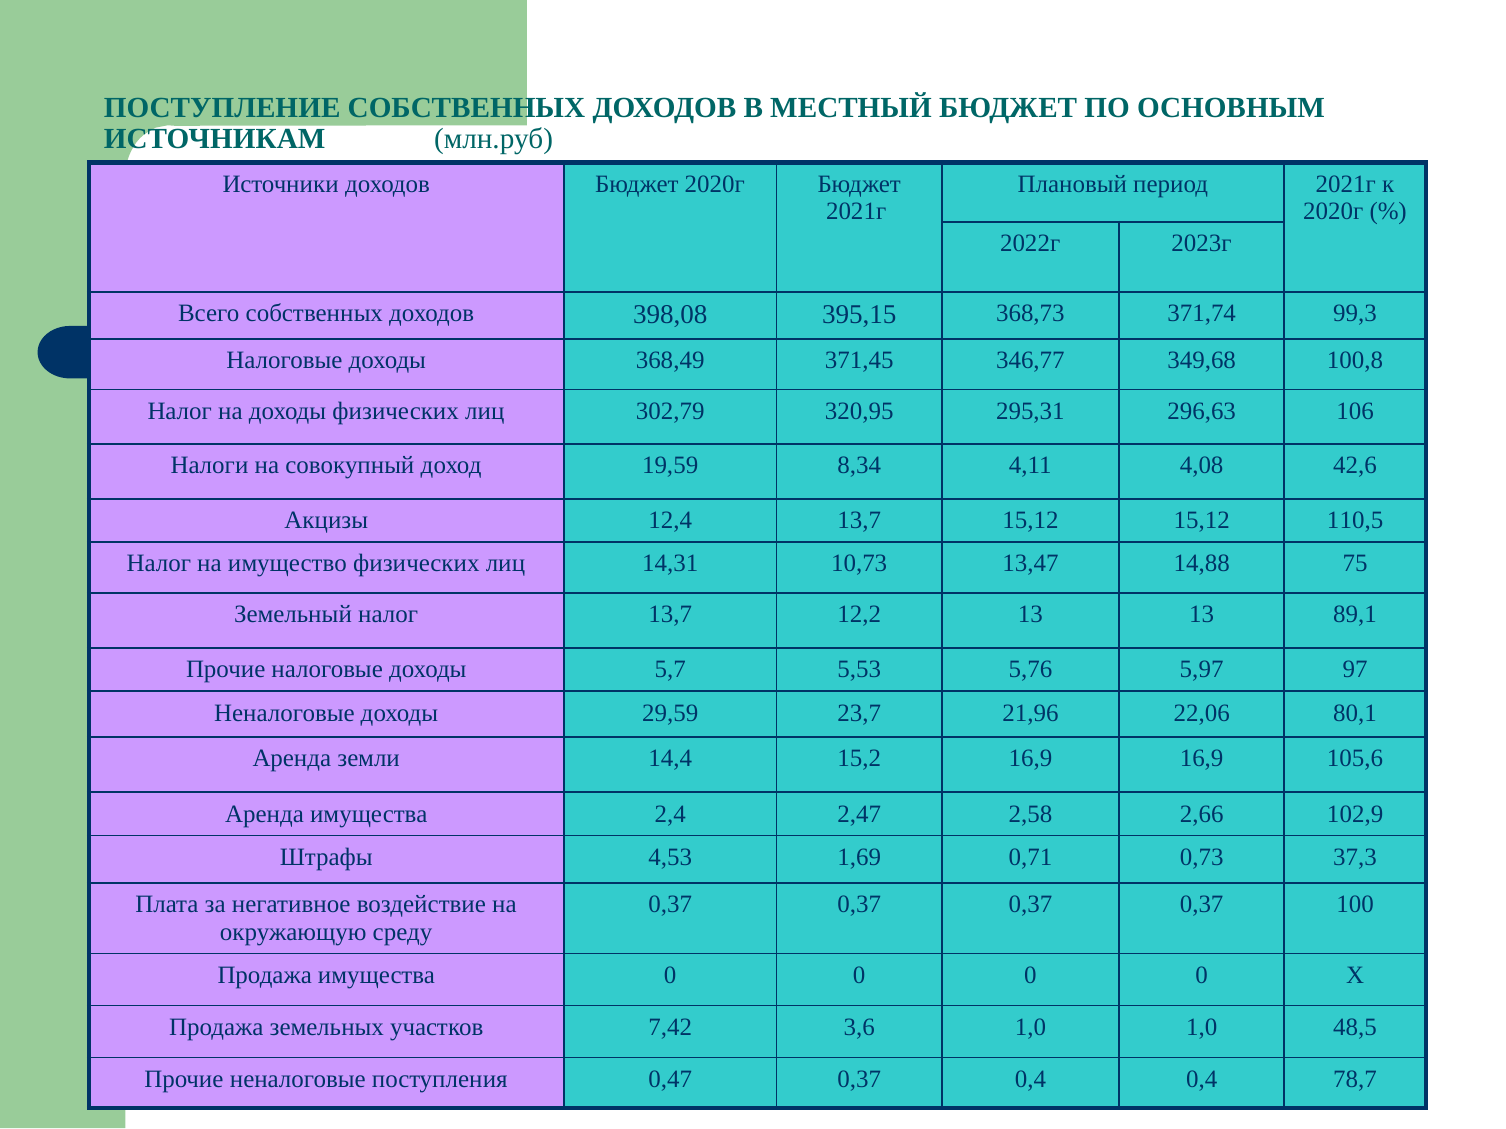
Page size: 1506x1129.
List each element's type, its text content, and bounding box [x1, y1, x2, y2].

table_cell 4,11 [943, 445, 1118, 498]
table_cell 0,37 [1120, 884, 1283, 953]
table_cell 0 [777, 954, 941, 1005]
table_cell 106 [1285, 390, 1424, 443]
table_cell 89,1 [1285, 594, 1424, 647]
table_cell 5,53 [777, 649, 941, 690]
table_cell Плата за негативное воздействие на окружающую среду [91, 884, 563, 953]
table_cell 14,88 [1120, 543, 1283, 592]
table_cell 368,49 [565, 340, 776, 389]
table_header Источники доходов [91, 165, 563, 291]
table_cell 80,1 [1285, 692, 1424, 736]
table_header Бюджет 2021г [777, 165, 941, 291]
table_cell 368,73 [943, 293, 1118, 338]
table_cell 16,9 [943, 738, 1118, 791]
table_cell 19,59 [565, 445, 776, 498]
table_cell Аренда земли [91, 738, 563, 791]
table_cell 42,6 [1285, 445, 1424, 498]
table_cell 13,7 [565, 594, 776, 647]
table_cell 320,95 [777, 390, 941, 443]
table_cell 10,73 [777, 543, 941, 592]
table_cell 5,7 [565, 649, 776, 690]
table_cell 371,74 [1120, 293, 1283, 338]
table_cell Земельный налог [91, 594, 563, 647]
table_cell 21,96 [943, 692, 1118, 736]
table_cell Штрафы [91, 836, 563, 882]
table_cell 302,79 [565, 390, 776, 443]
table_cell 13,47 [943, 543, 1118, 592]
table_cell 102,9 [1285, 793, 1424, 835]
table_cell Продажа имущества [91, 954, 563, 1005]
table_cell 5,76 [943, 649, 1118, 690]
table_cell 1,69 [777, 836, 941, 882]
table_cell 37,3 [1285, 836, 1424, 882]
title ПОСТУПЛЕНИЕ СОБСТВЕННЫХ ДОХОДОВ В МЕСТНЫЙ БЮДЖЕТ ПО ОСНОВНЫМ ИСТОЧНИКАМ (млн.руб) [88, 44, 1433, 163]
table_cell 395,15 [777, 293, 941, 338]
table_cell Акцизы [91, 500, 563, 541]
table_cell 371,45 [777, 340, 941, 389]
table_cell 0,37 [777, 884, 941, 953]
table_cell 4,53 [565, 836, 776, 882]
table_cell 0 [565, 954, 776, 1005]
table_cell Аренда имущества [91, 793, 563, 835]
table_cell 1,0 [1120, 1006, 1283, 1057]
table_cell 0,71 [943, 836, 1118, 882]
table_cell 2,47 [777, 793, 941, 835]
table_cell 22,06 [1120, 692, 1283, 736]
table_cell Продажа земельных участков [91, 1006, 563, 1057]
table_cell 2,58 [943, 793, 1118, 835]
table_cell 12,2 [777, 594, 941, 647]
table_cell 4,08 [1120, 445, 1283, 498]
table_cell 0,4 [1120, 1058, 1283, 1106]
table_cell 15,12 [1120, 500, 1283, 541]
table_cell 5,97 [1120, 649, 1283, 690]
table_cell 8,34 [777, 445, 941, 498]
table_cell 29,59 [565, 692, 776, 736]
table_cell Налоги на совокупный доход [91, 445, 563, 498]
table_cell Прочие неналоговые поступления [91, 1058, 563, 1106]
table_cell 15,2 [777, 738, 941, 791]
table_cell 2,66 [1120, 793, 1283, 835]
table_cell 14,4 [565, 738, 776, 791]
table_cell 295,31 [943, 390, 1118, 443]
table_cell 3,6 [777, 1006, 941, 1057]
table_cell 0,47 [565, 1058, 776, 1106]
table_cell 1,0 [943, 1006, 1118, 1057]
table_cell Налоговые доходы [91, 340, 563, 389]
table_cell 100 [1285, 884, 1424, 953]
table_cell 0,37 [565, 884, 776, 953]
table_cell 2022г [943, 223, 1118, 291]
table_cell 23,7 [777, 692, 941, 736]
table_cell 0,73 [1120, 836, 1283, 882]
table_cell 105,6 [1285, 738, 1424, 791]
table_cell 15,12 [943, 500, 1118, 541]
table_cell 0,37 [777, 1058, 941, 1106]
table_cell Всего собственных доходов [91, 293, 563, 338]
table_cell Х [1285, 954, 1424, 1005]
table_cell 100,8 [1285, 340, 1424, 389]
table_cell 7,42 [565, 1006, 776, 1057]
table_cell Прочие налоговые доходы [91, 649, 563, 690]
table_cell 296,63 [1120, 390, 1283, 443]
table_cell 75 [1285, 543, 1424, 592]
table_cell 13 [943, 594, 1118, 647]
table_cell Налог на имущество физических лиц [91, 543, 563, 592]
table_cell 13,7 [777, 500, 941, 541]
table_cell 13 [1120, 594, 1283, 647]
table_cell 16,9 [1120, 738, 1283, 791]
table_cell 99,3 [1285, 293, 1424, 338]
table_header Плановый период [943, 165, 1283, 221]
table_header Бюджет 2020г [565, 165, 776, 291]
table_cell 14,31 [565, 543, 776, 592]
table_cell 0,4 [943, 1058, 1118, 1106]
table_cell 0 [943, 954, 1118, 1005]
table_cell 12,4 [565, 500, 776, 541]
table_cell 0,37 [943, 884, 1118, 953]
table_cell 97 [1285, 649, 1424, 690]
table_cell 48,5 [1285, 1006, 1424, 1057]
table_cell 2,4 [565, 793, 776, 835]
table_cell 0 [1120, 954, 1283, 1005]
table_cell 398,08 [565, 293, 776, 338]
table_cell 346,77 [943, 340, 1118, 389]
table_cell 2023г [1120, 223, 1283, 291]
table_cell Неналоговые доходы [91, 692, 563, 736]
table_header 2021г к 2020г (%) [1285, 165, 1424, 291]
table_cell 78,7 [1285, 1058, 1424, 1106]
table_cell 110,5 [1285, 500, 1424, 541]
table_cell Налог на доходы физических лиц [91, 390, 563, 443]
table_cell 349,68 [1120, 340, 1283, 389]
